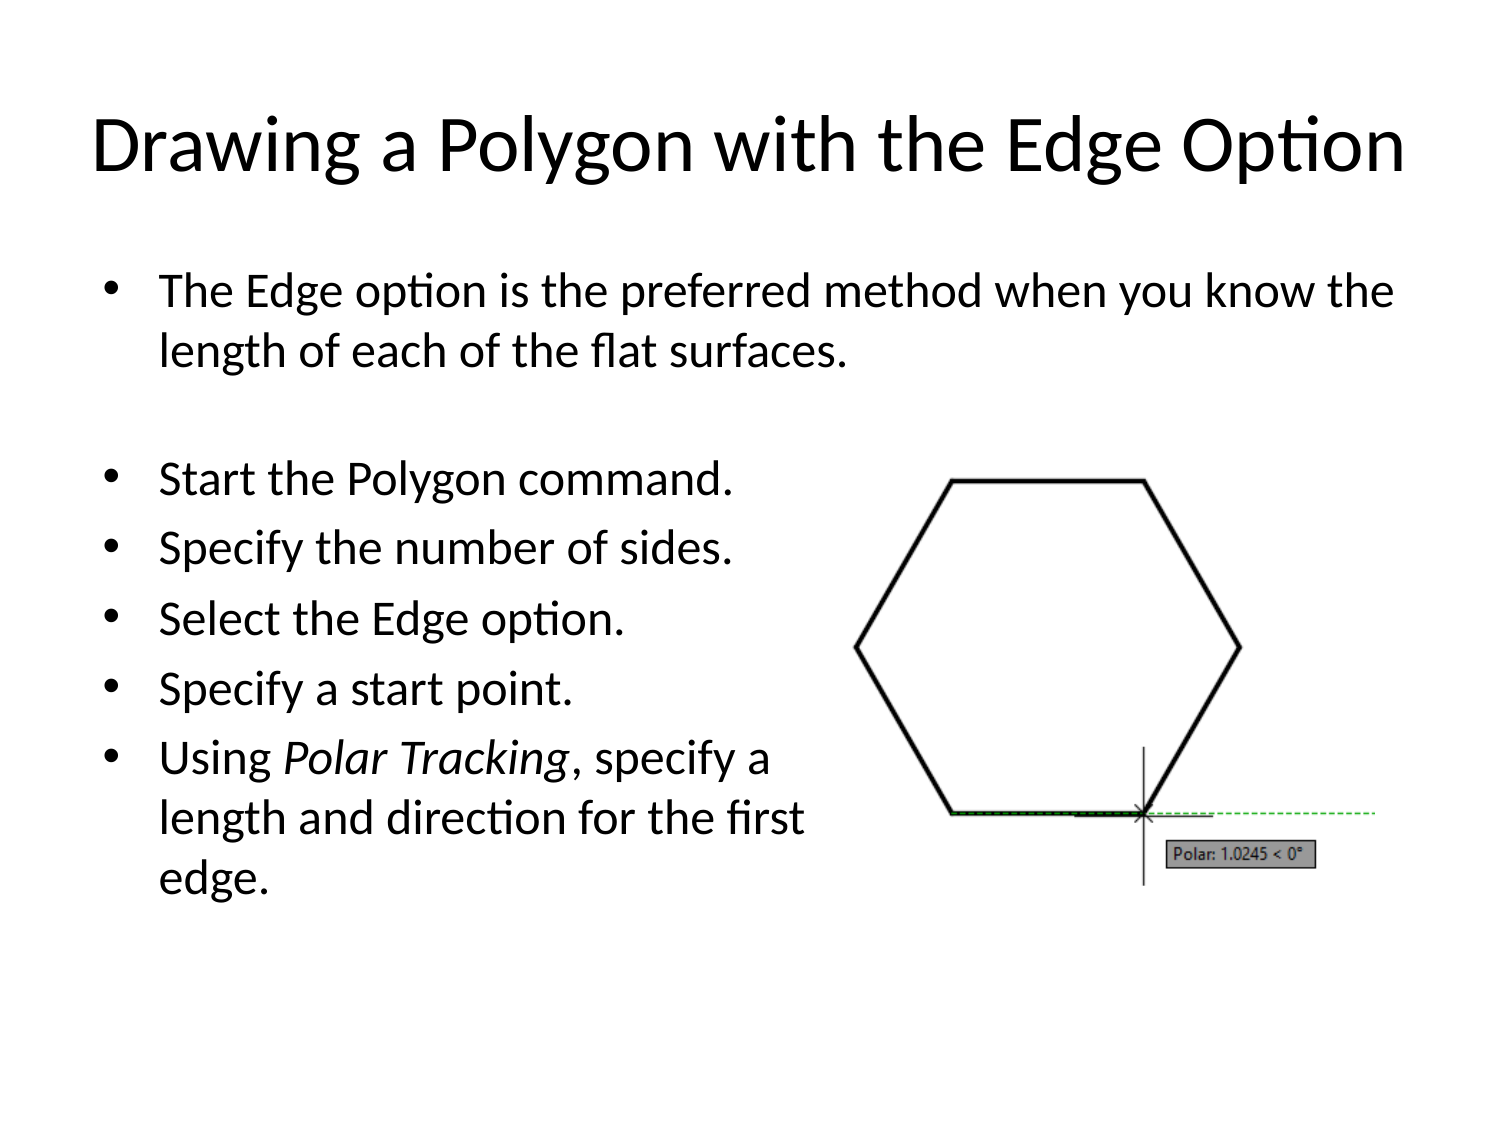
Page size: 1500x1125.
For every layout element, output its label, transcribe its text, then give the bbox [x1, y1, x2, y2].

picture [837, 462, 1376, 896]
list The Edge option is the preferred method when you know the length of each of the flat surfaces. [87, 249, 1438, 463]
text_box Start the Polygon command. Specify the number of sides. Select the Edge option. Specify a start point. Using Polar Tracking, specify a length and direction for the first edge. [87, 437, 838, 925]
title Drawing a Polygon with the Edge Option [75, 45, 1425, 233]
